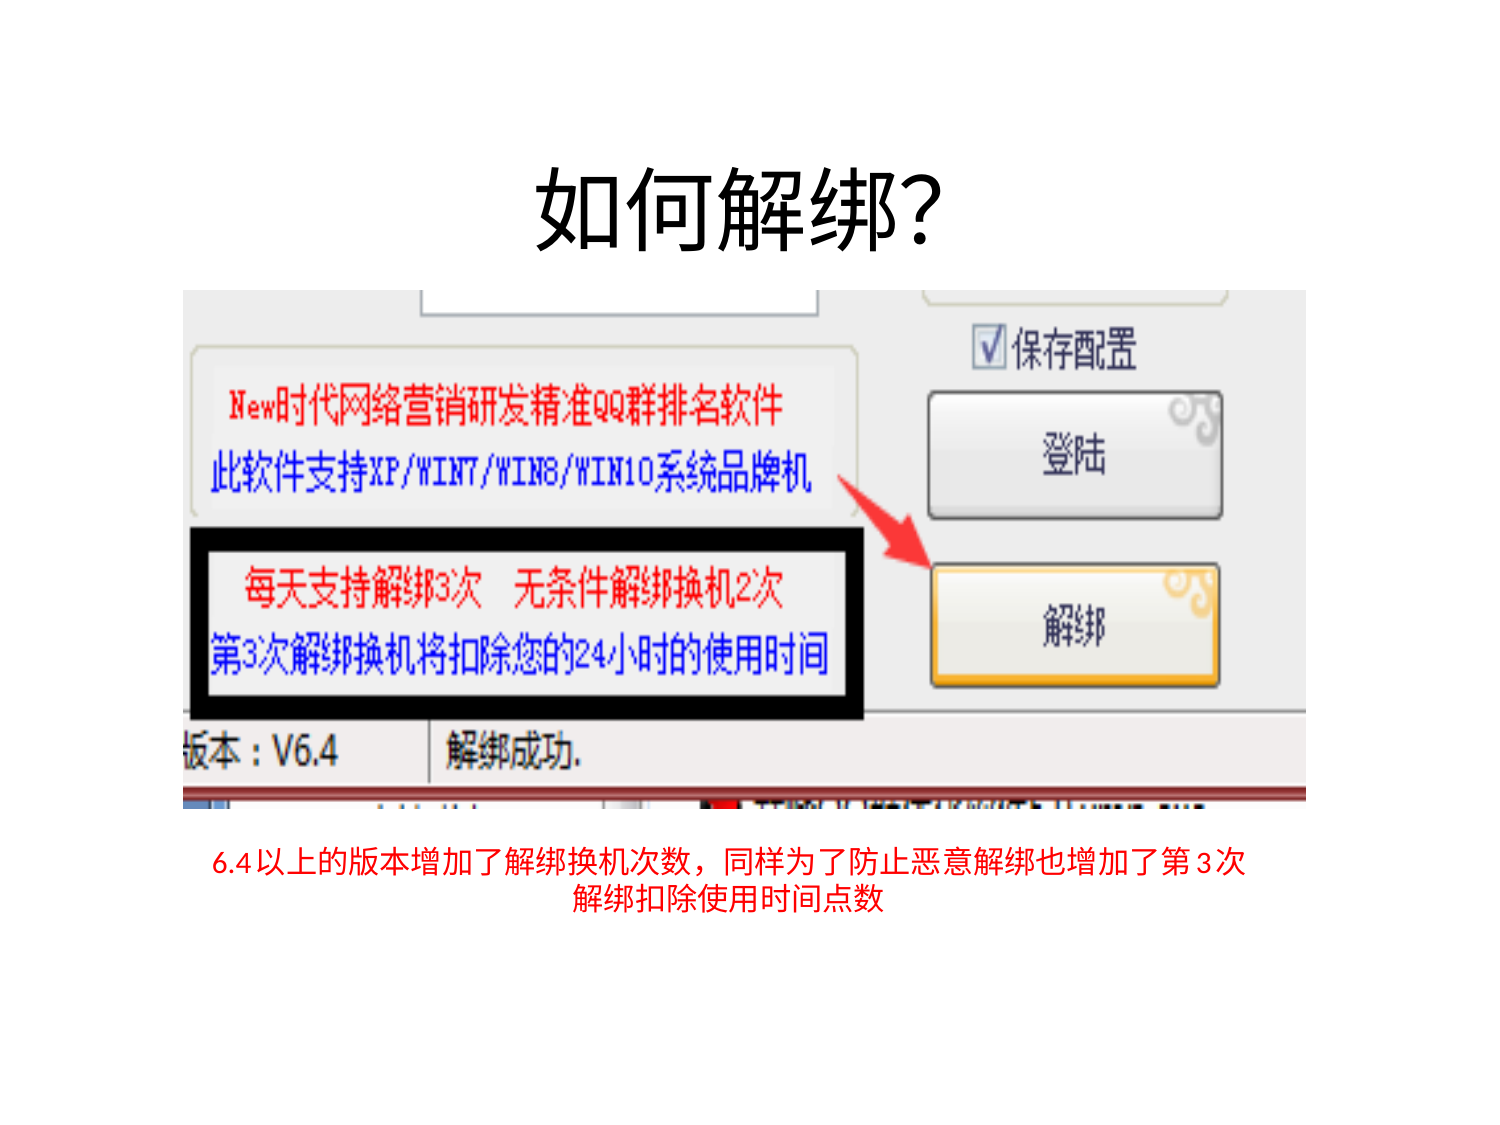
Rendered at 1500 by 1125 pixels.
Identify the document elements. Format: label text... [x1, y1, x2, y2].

title 如何解绑？ [277, 125, 1246, 289]
subtitle 6.4以上的版本增加了解绑换机次数，同样为了防止恶意解绑也增加了第3次解绑扣除使用时间点数 [183, 834, 1275, 925]
picture [182, 290, 1306, 809]
